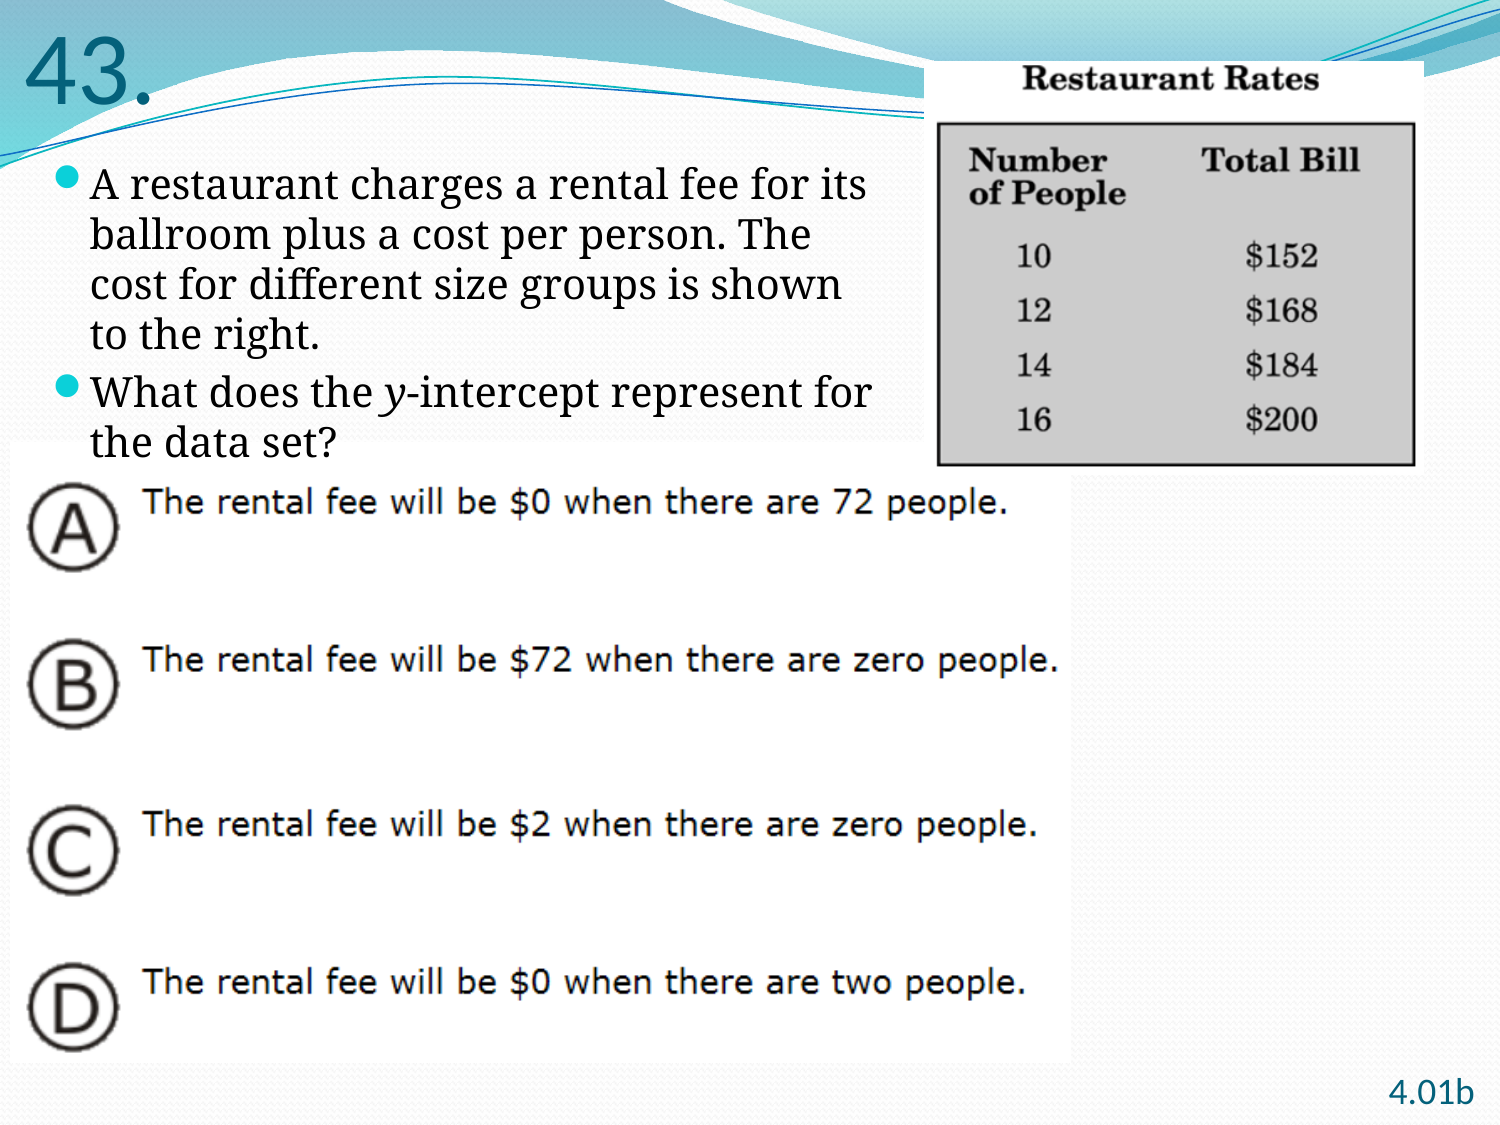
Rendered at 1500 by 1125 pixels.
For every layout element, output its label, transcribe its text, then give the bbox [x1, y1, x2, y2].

text_box 4.01b [124, 924, 1475, 1113]
list A restaurant charges a rental fee for its ballroom plus a cost per person. The cost for different size groups is shown to the right. What does the y-intercept represent for the data set? [37, 149, 900, 441]
picture [924, 61, 1424, 476]
title 43. [24, 0, 1375, 125]
picture [10, 442, 1072, 1063]
